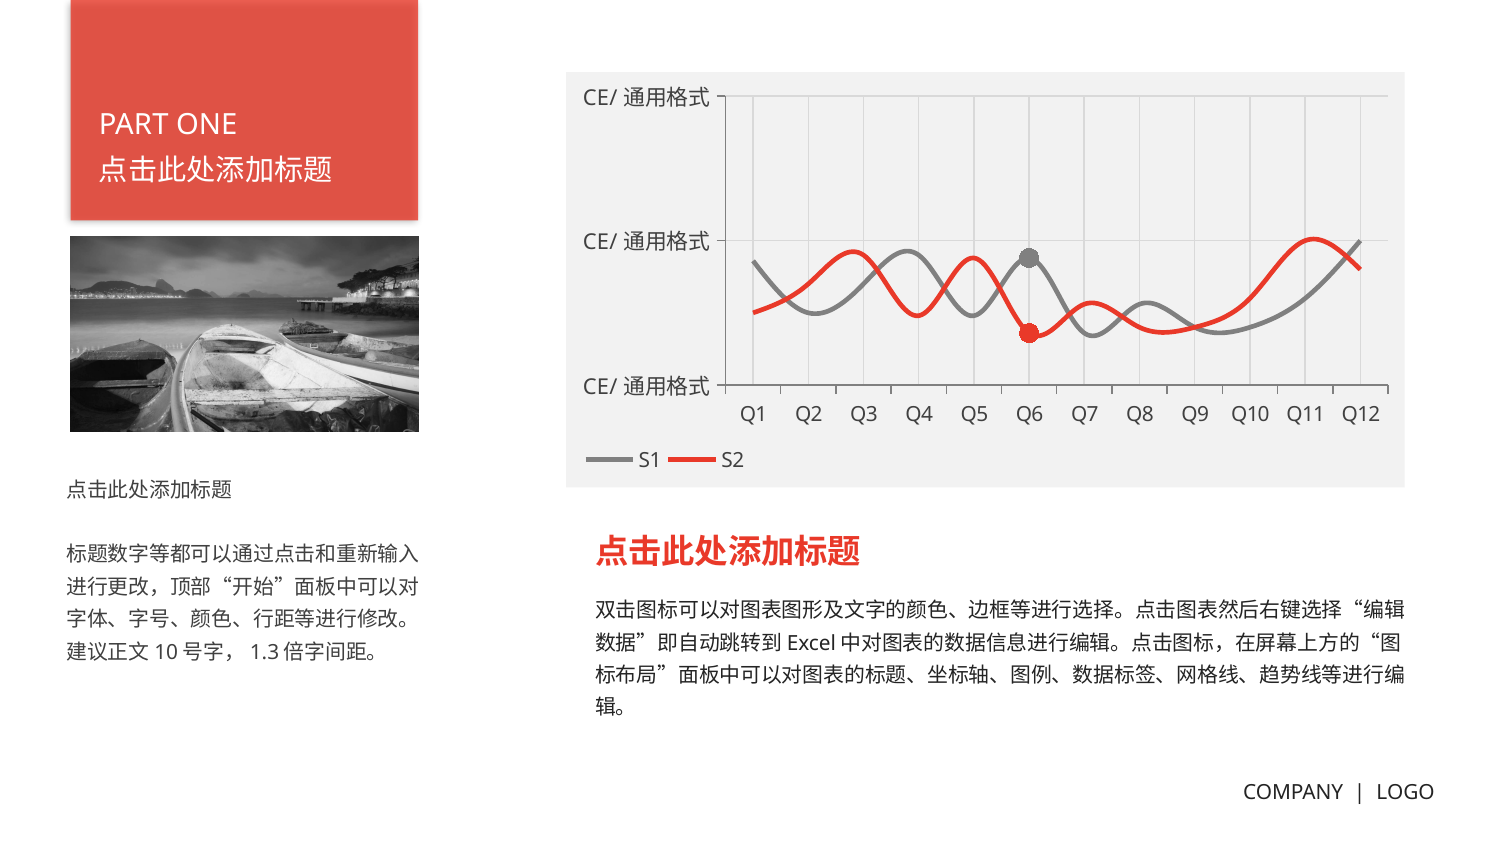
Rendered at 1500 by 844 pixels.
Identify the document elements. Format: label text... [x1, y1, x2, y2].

text_box 点击此处添加标题 标题数字等都可以通过点击和重新输入进行更改，顶部“开始”面板中可以对字体、字号、颜色、行距等进行修改。建议正文10号字，1.3倍字间距。 [51, 461, 441, 671]
text_box COMPANY | LOGO [1142, 763, 1450, 811]
text_box 点击此处添加标题 [580, 523, 928, 578]
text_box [70, 0, 419, 221]
chart [565, 71, 1405, 488]
picture [70, 236, 419, 433]
text_box 双击图标可以对图表图形及文字的颜色、边框等进行选择。点击图表然后右键选择“编辑数据”即自动跳转到Excel中对图表的数据信息进行编辑。点击图标，在屏幕上方的“图标布局”面板中可以对图表的标题、坐标轴、图例、数据标签、网格线、趋势线等进行编辑。 [580, 581, 1424, 727]
